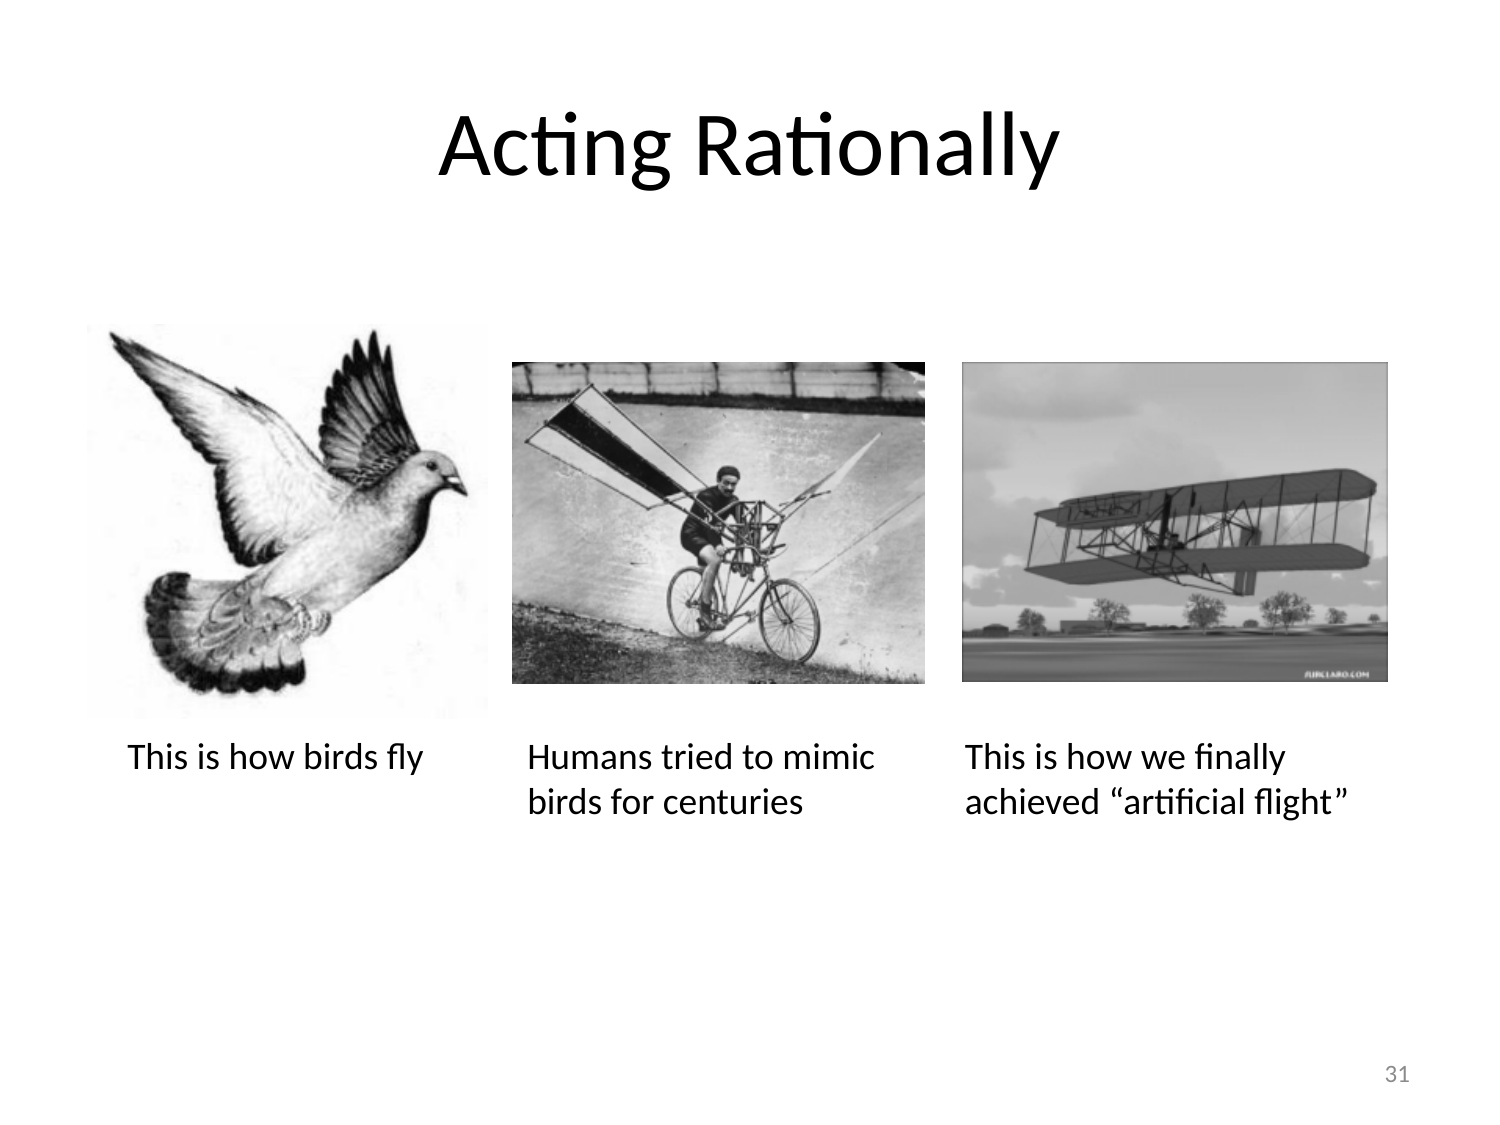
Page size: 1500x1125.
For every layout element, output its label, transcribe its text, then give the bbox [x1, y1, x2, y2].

text_box This is how birds fly [112, 727, 475, 785]
picture [512, 362, 926, 684]
picture [87, 324, 488, 719]
text_box This is how we finally achieved “artificial flight” [949, 724, 1400, 830]
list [962, 362, 1388, 682]
slide_number 31 [1074, 1042, 1425, 1103]
title Acting Rationally [75, 45, 1425, 233]
text_box Humans tried to mimic birds for centuries [512, 724, 925, 830]
